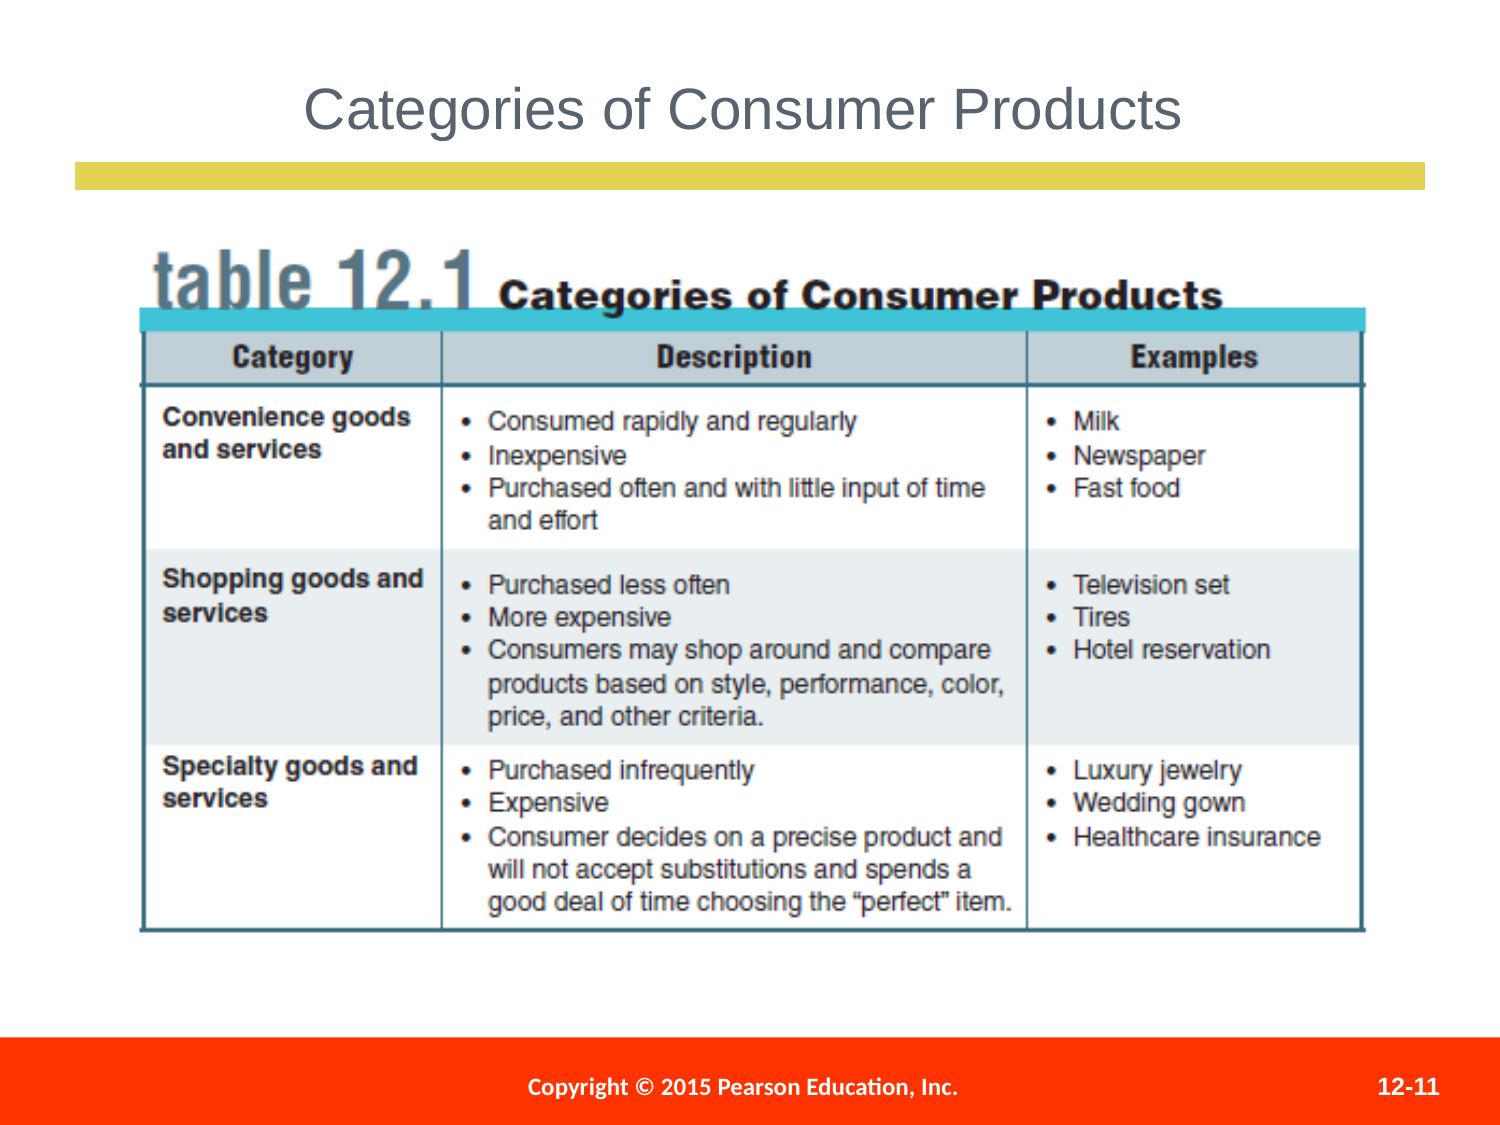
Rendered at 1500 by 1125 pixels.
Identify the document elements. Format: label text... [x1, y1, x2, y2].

title Categories of Consumer Products [49, 12, 1438, 201]
picture [124, 237, 1404, 963]
